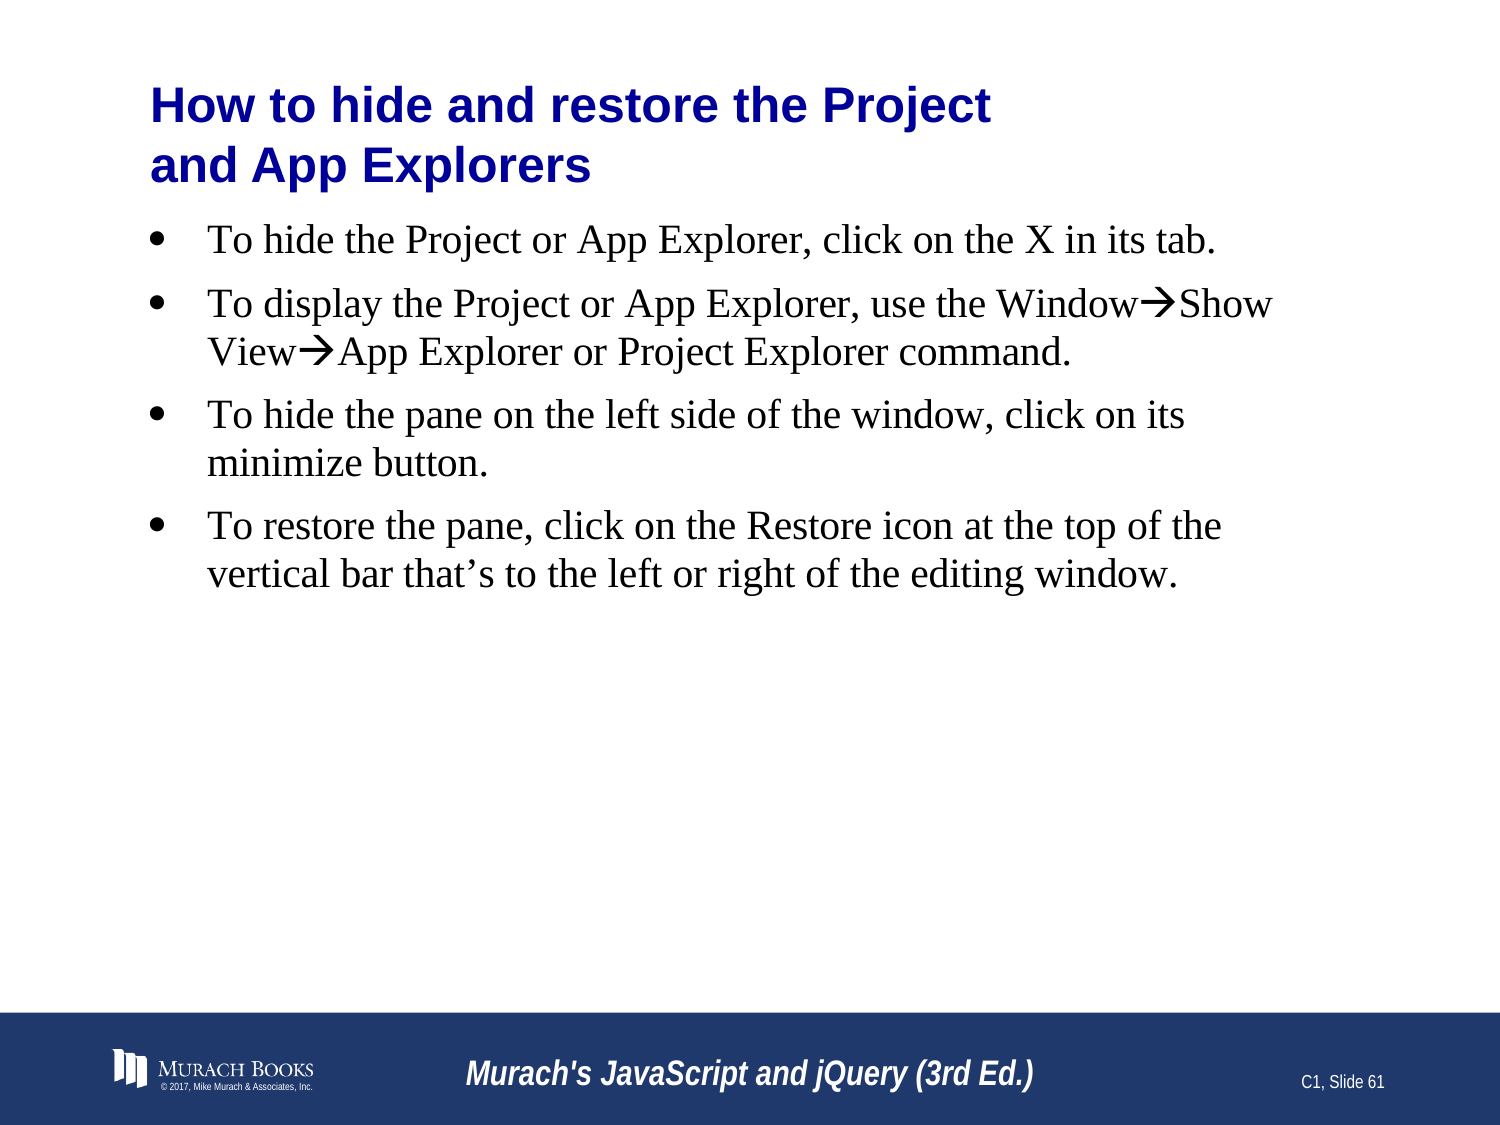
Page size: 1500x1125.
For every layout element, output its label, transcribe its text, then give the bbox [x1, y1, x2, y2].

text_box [149, 212, 1348, 611]
slide_number Murach's JavaScript and jQuery (3rd Ed.) [463, 1025, 1050, 1100]
title How to hide and restore the Project and App Explorers [150, 102, 1350, 164]
footer © 2017, Mike Murach & Associates, Inc. [12, 1025, 463, 1100]
slide_number C1, Slide 61 [1087, 1025, 1400, 1100]
